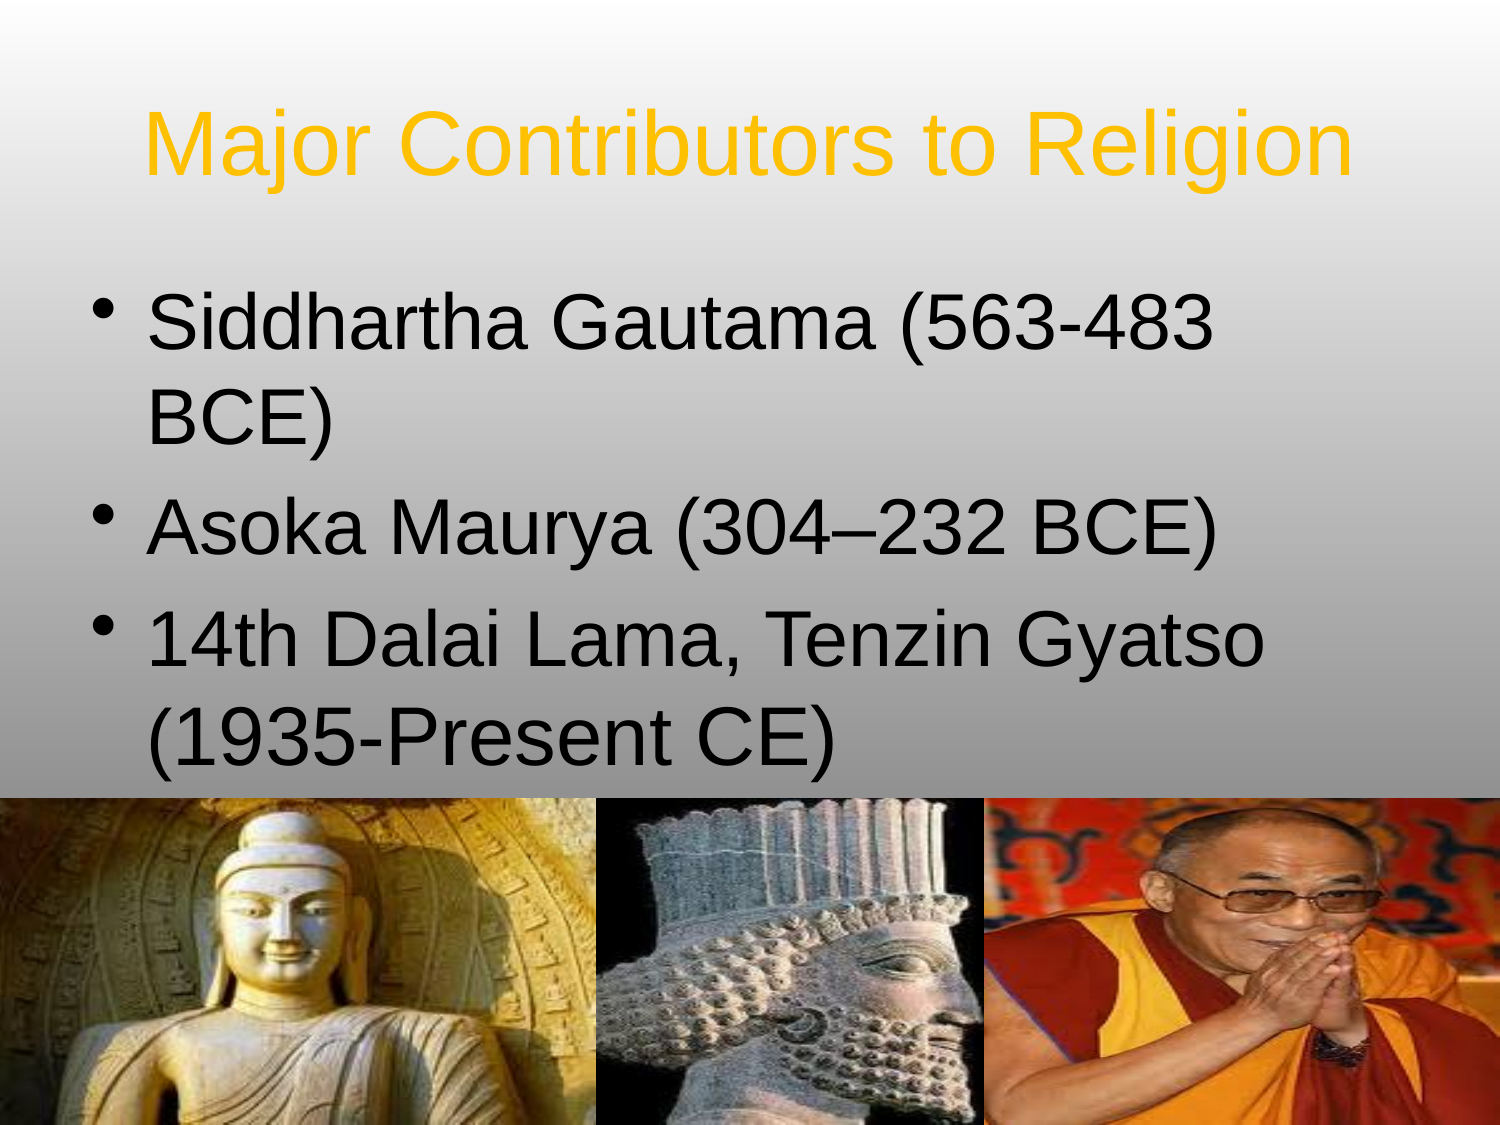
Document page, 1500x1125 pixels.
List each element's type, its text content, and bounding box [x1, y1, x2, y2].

title Major Contributors to Religion [74, 44, 1426, 233]
list Siddhartha Gautama (563-483 BCE) Asoka Maurya (304–232 BCE) 14th Dalai Lama, Tenzin Gyatso (1935-Present CE) [74, 262, 1426, 797]
picture [0, 798, 1500, 1125]
